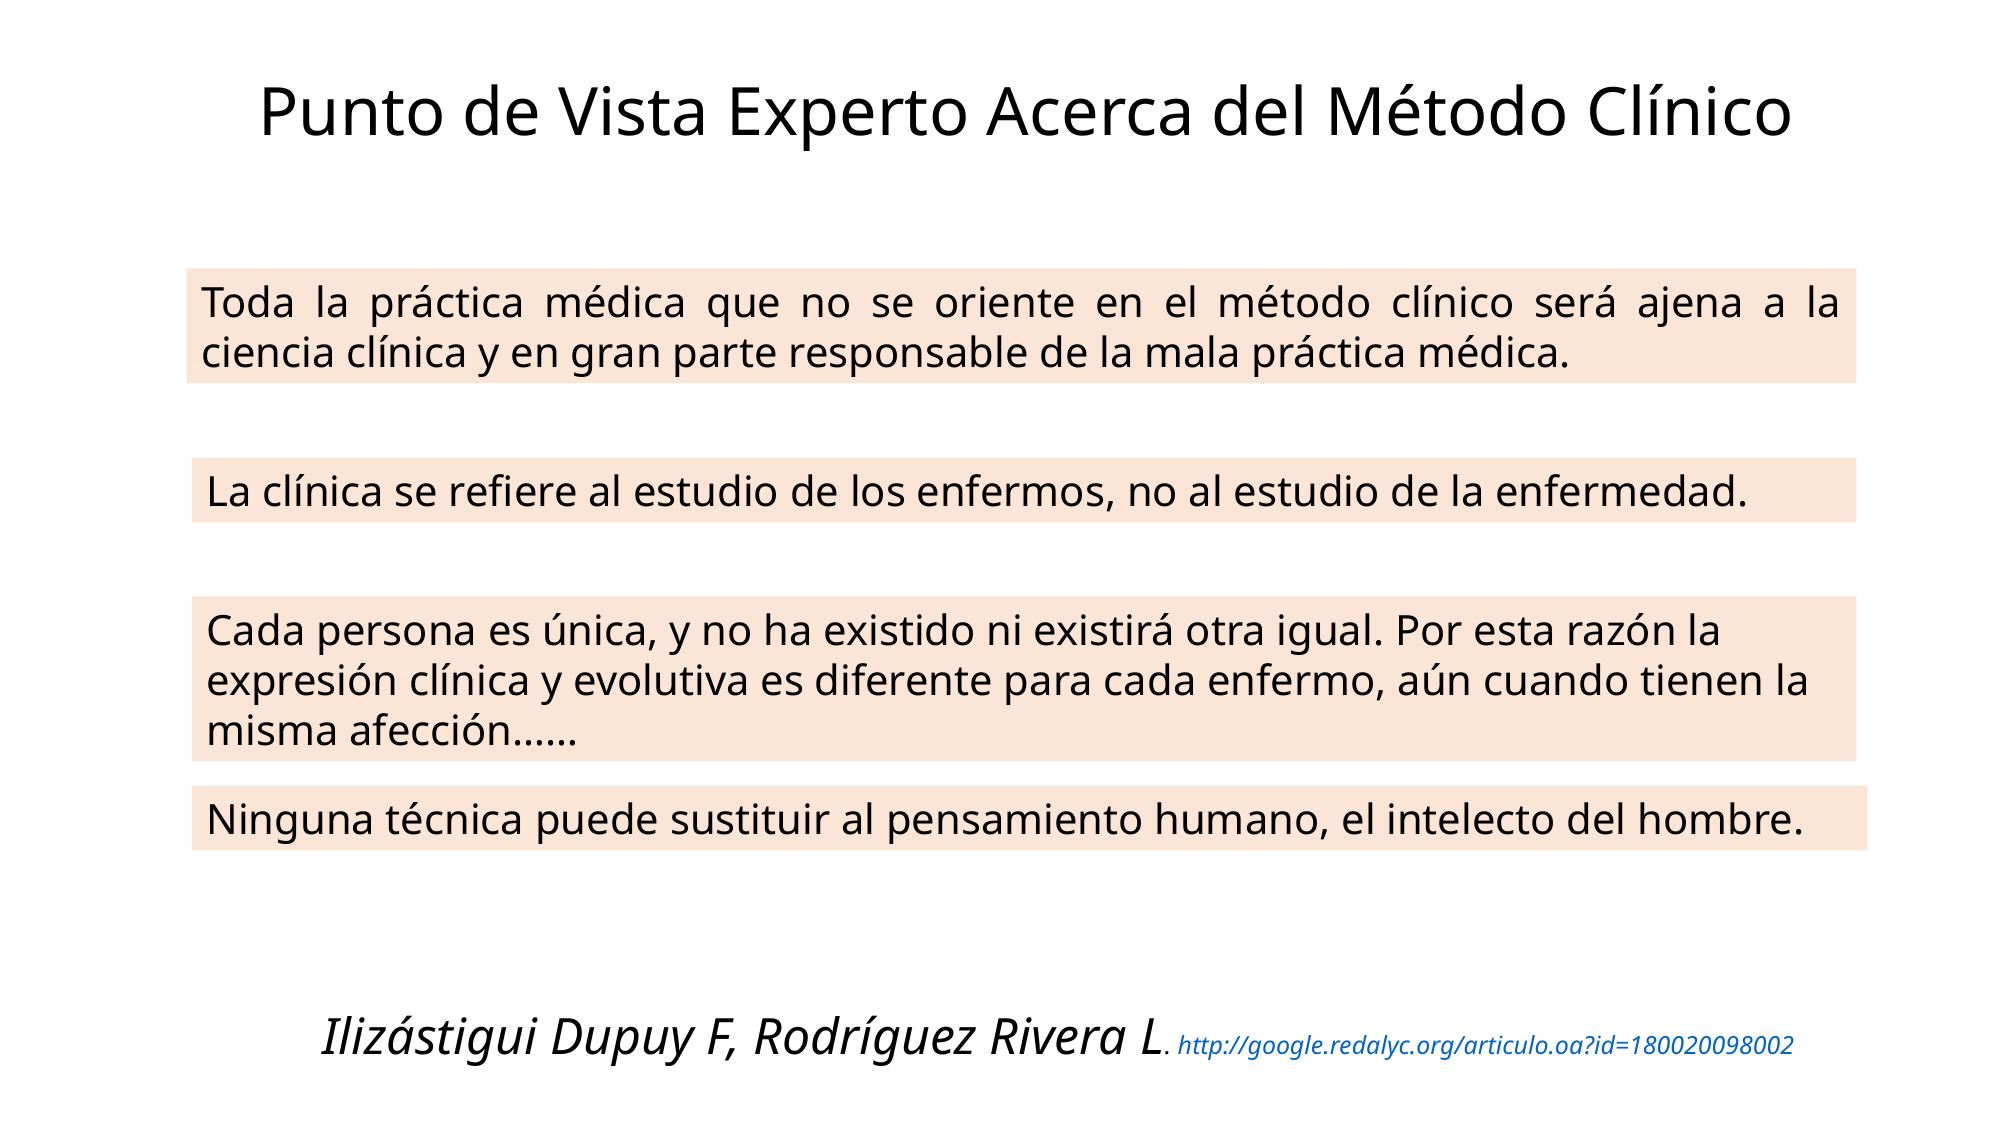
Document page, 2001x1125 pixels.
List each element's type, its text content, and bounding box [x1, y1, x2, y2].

text_box Ilizástigui Dupuy F, Rodríguez Rivera L. http://google.redalyc.org/articulo.oa?id=180020098002 [307, 996, 1810, 1072]
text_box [186, 268, 1868, 852]
text_box Punto de Vista Experto Acerca del Método Clínico [243, 61, 1811, 157]
